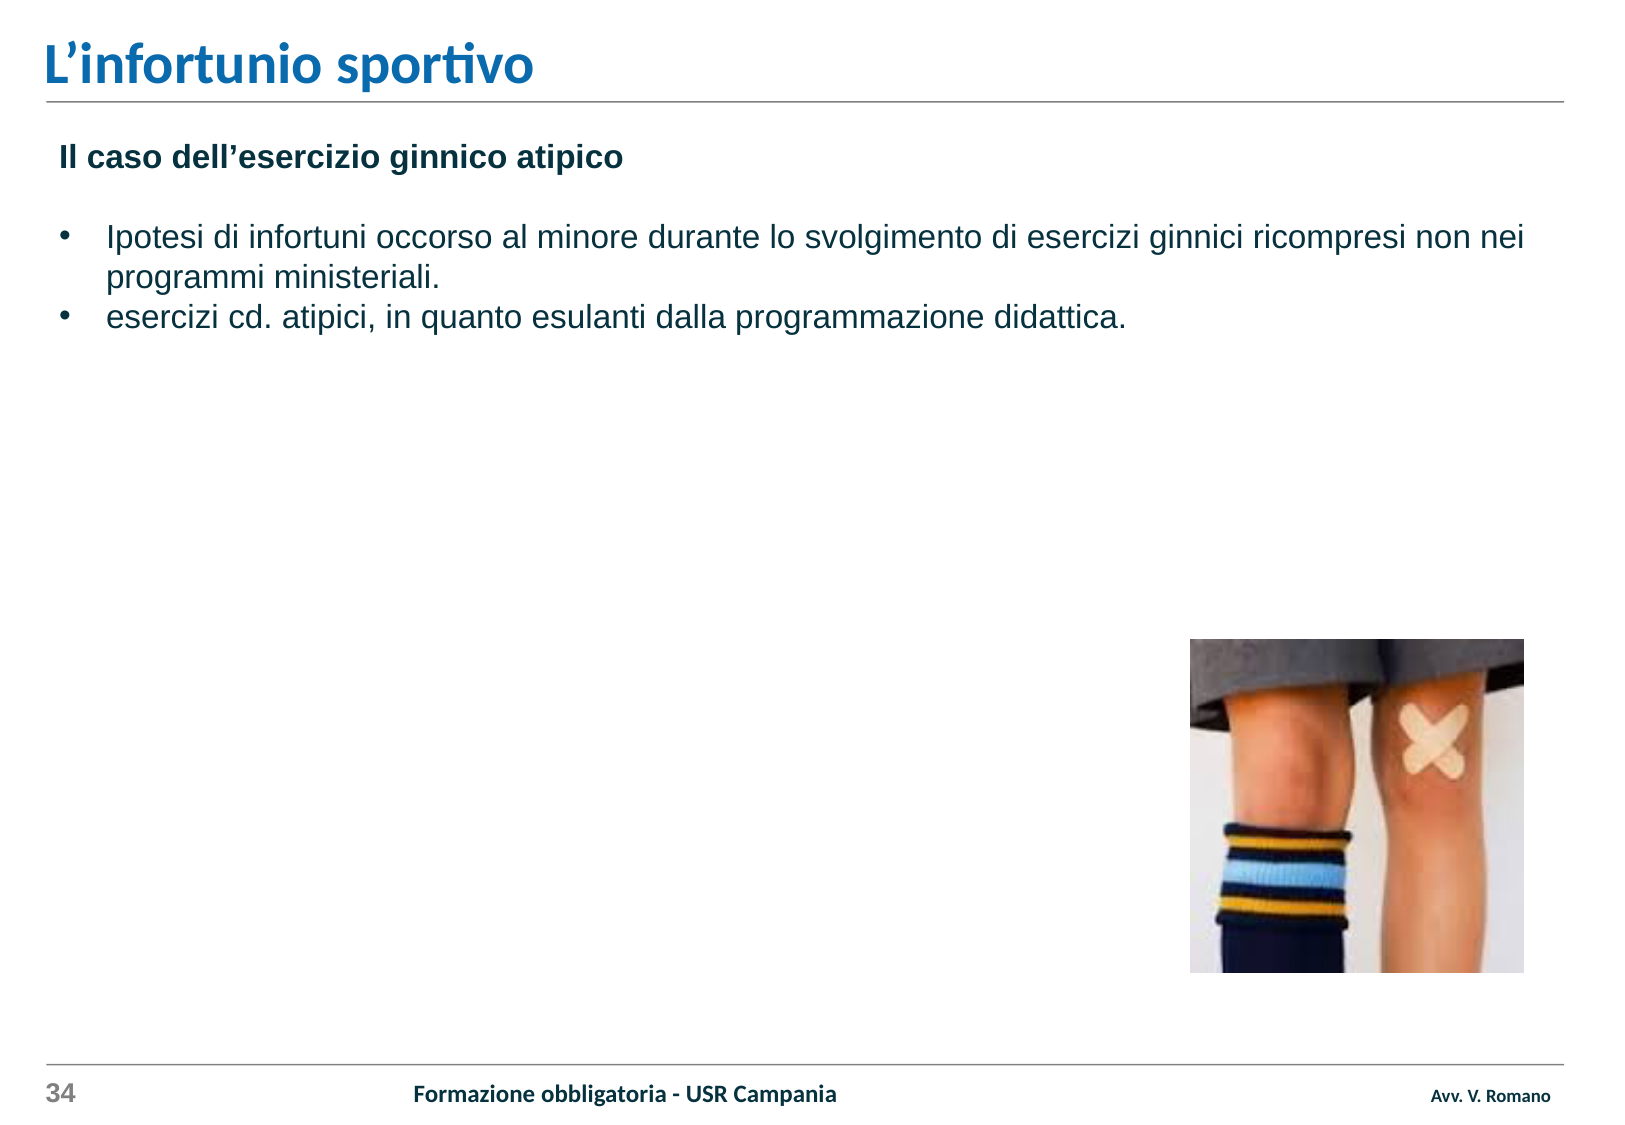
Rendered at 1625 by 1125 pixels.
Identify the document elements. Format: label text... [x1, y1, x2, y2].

text_box Il caso dell’esercizio ginnico atipico Ipotesi di infortuni occorso al minore durante lo svolgimento di esercizi ginnici ricompresi non nei programmi ministeriali. esercizi cd. atipici, in quanto esulanti dalla programmazione didattica. [44, 127, 1561, 994]
text_box L’infortunio sportivo [44, 24, 1561, 91]
picture [1189, 638, 1524, 973]
